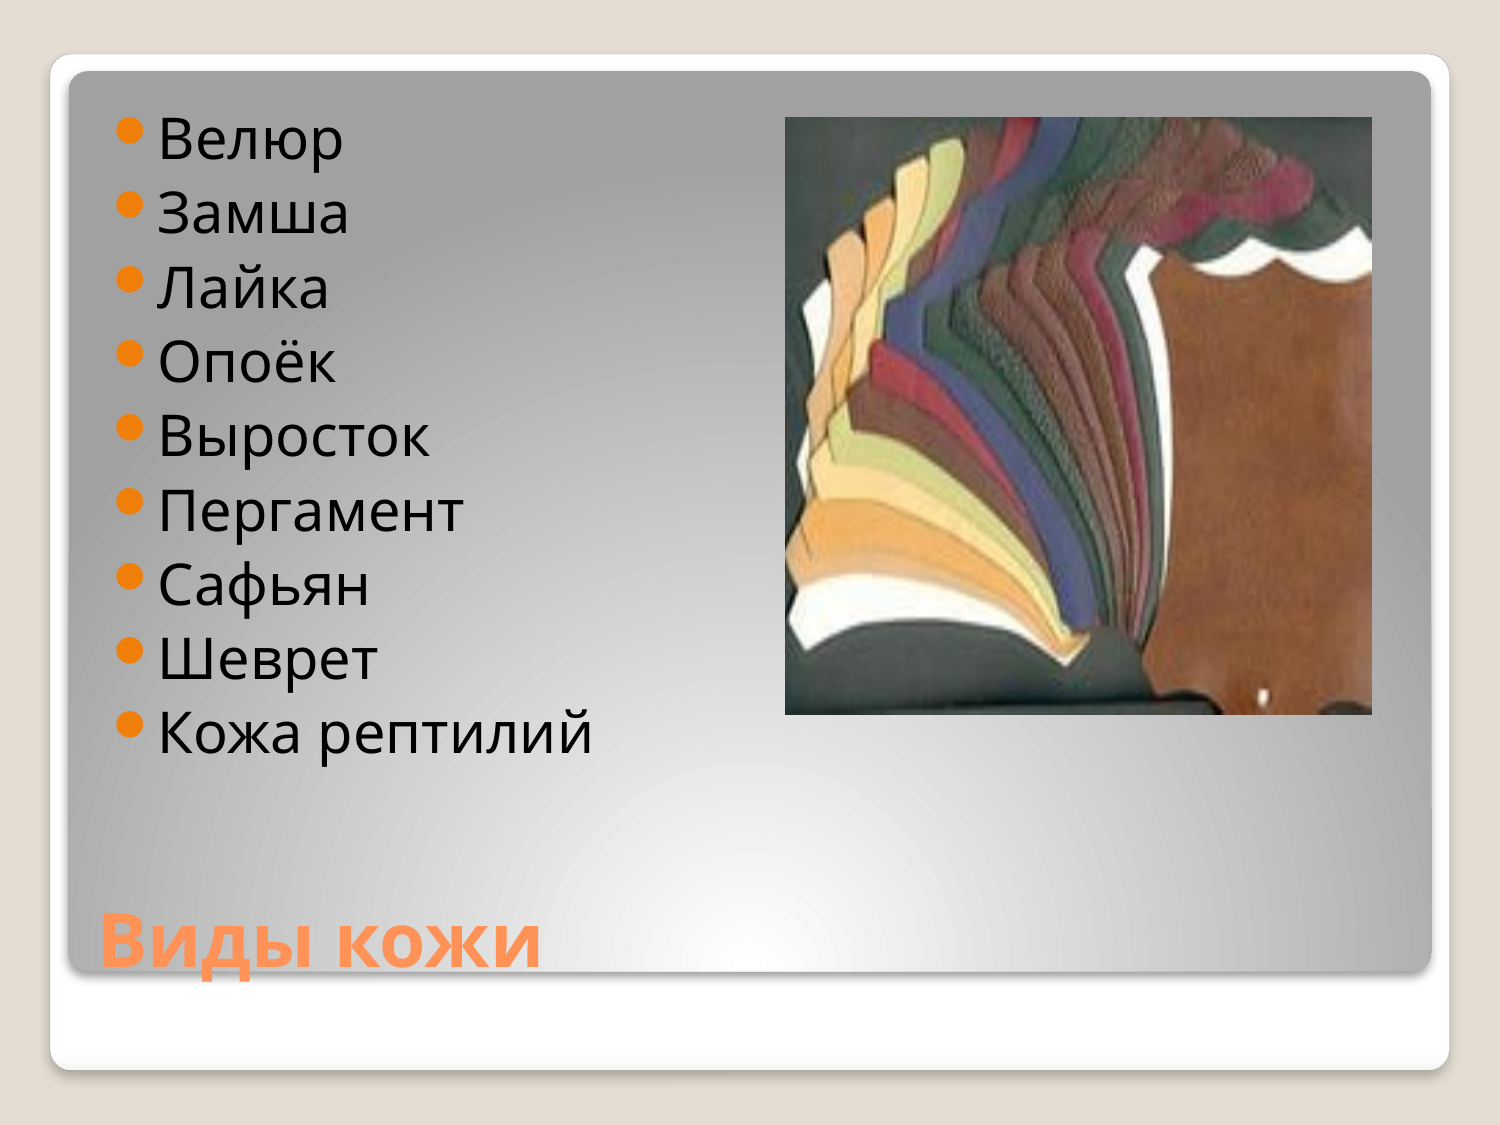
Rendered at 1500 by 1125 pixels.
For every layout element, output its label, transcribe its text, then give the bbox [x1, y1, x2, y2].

picture [784, 116, 1372, 715]
list Велюр Замша Лайка Опоёк Выросток Пергамент Сафьян Шеврет Кожа рептилий [82, 86, 1425, 774]
title Виды кожи [82, 817, 1425, 990]
